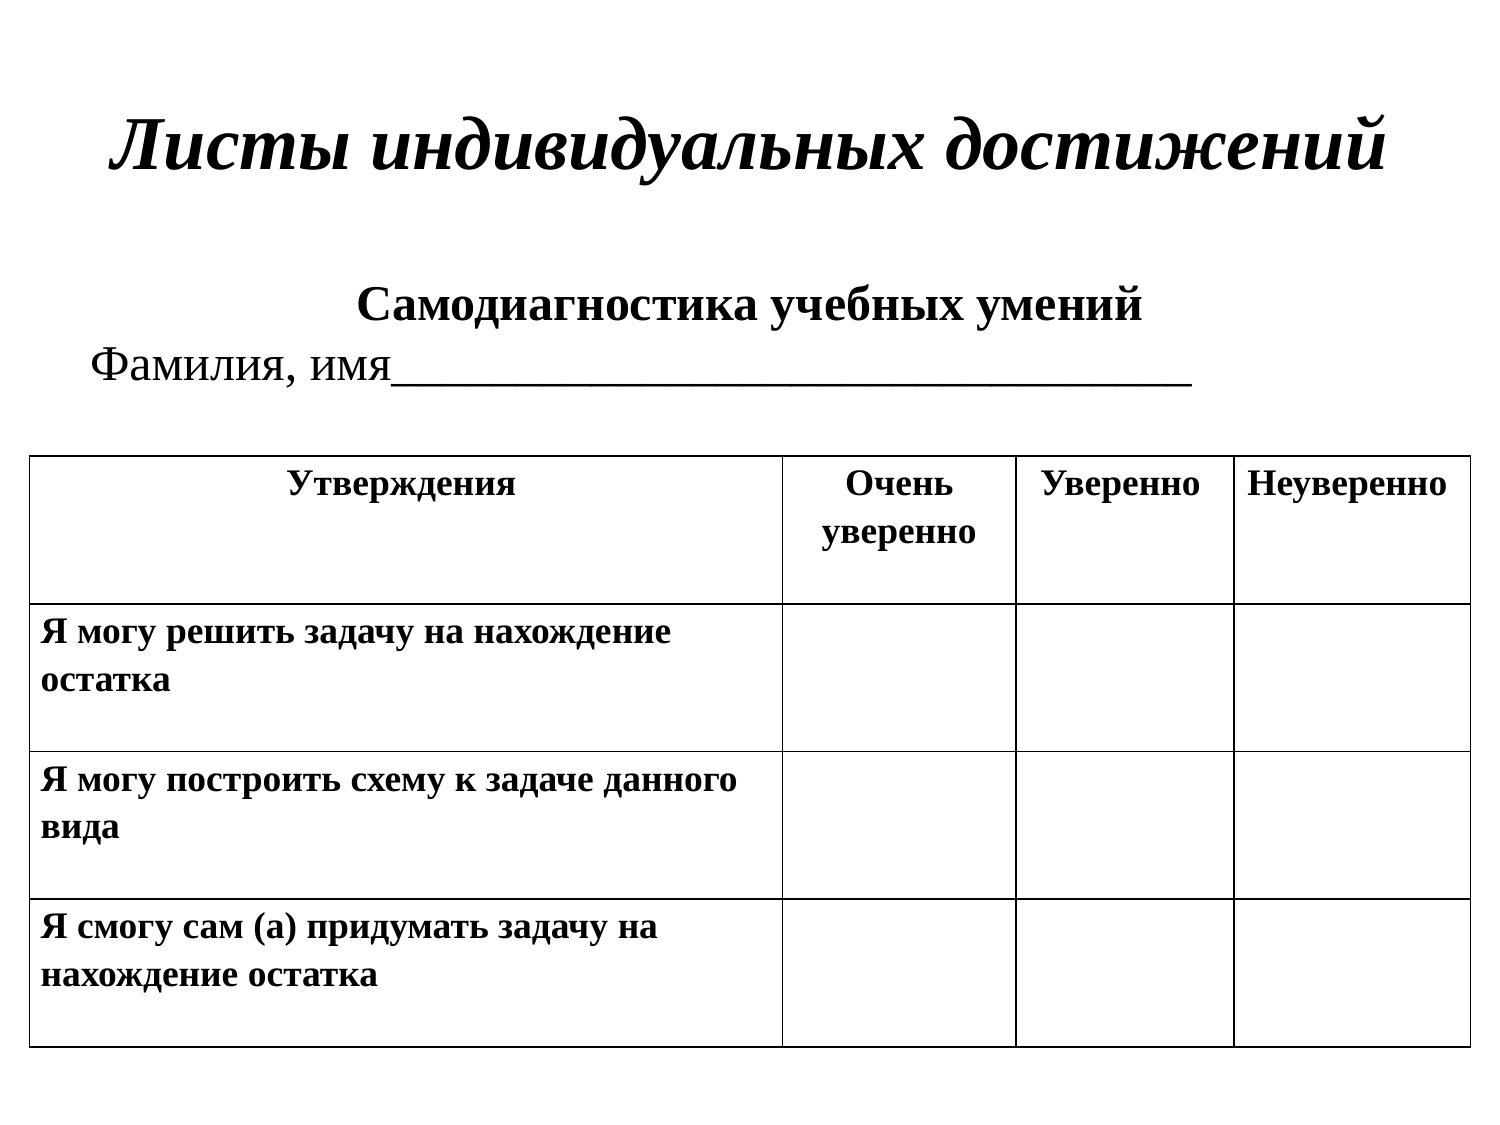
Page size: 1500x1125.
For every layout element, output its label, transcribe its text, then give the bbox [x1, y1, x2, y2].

table_header Неуверенно [1235, 457, 1470, 603]
table_cell [1235, 605, 1470, 751]
table_cell [1017, 752, 1233, 898]
table_cell Я могу решить задачу на нахождение остатка [30, 605, 782, 751]
table_cell [1235, 900, 1470, 1046]
title Листы индивидуальных достижений [75, 45, 1425, 233]
table_cell [1235, 752, 1470, 898]
table_cell [783, 605, 1015, 751]
table_cell [783, 900, 1015, 1046]
table_cell [1017, 605, 1233, 751]
table_cell [1017, 900, 1233, 1046]
list Самодиагностика учебных умений Фамилия, имя________________________________ [75, 262, 1425, 455]
table_cell Я смогу сам (а) придумать задачу на нахождение остатка [30, 900, 782, 1046]
table_header Очень уверенно [783, 457, 1015, 603]
table_cell [783, 752, 1015, 898]
table_header Утверждения [30, 457, 782, 603]
table_cell Я могу построить схему к задаче данного вида [30, 752, 782, 898]
table_header Уверенно [1017, 457, 1233, 603]
